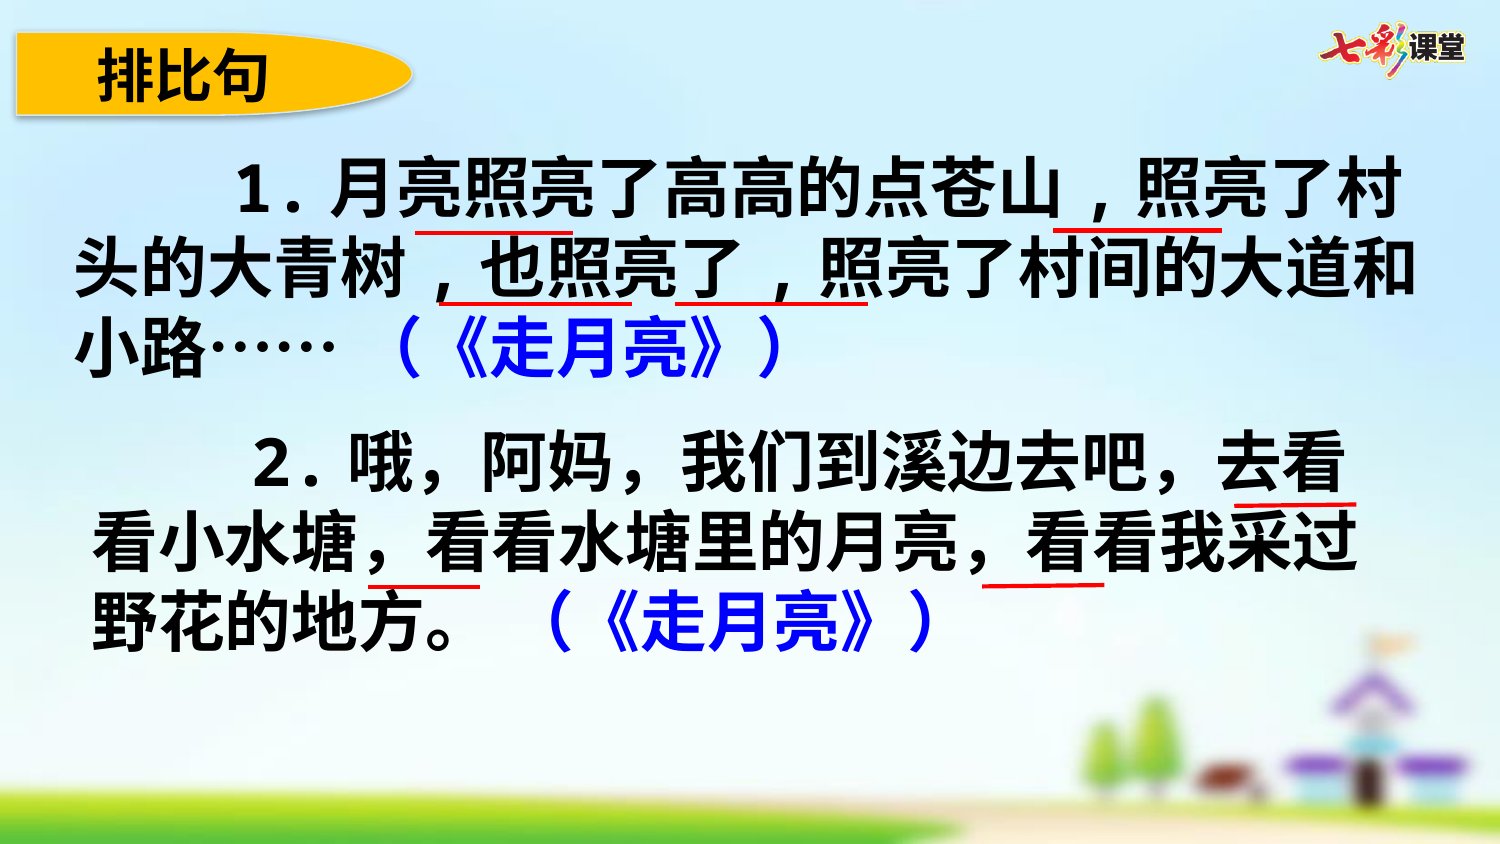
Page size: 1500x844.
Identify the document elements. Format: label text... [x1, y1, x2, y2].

picture [0, 0, 1500, 844]
text_box 2.哦，阿妈，我们到溪边去吧，去看看小水塘，看看水塘里的月亮，看看我采过野花的地方。 （《走月亮》） [76, 412, 1400, 667]
text_box 1.月亮照亮了高高的点苍山,照亮了村头的大青树,也照亮了,照亮了村间的大道和小路…… （《走月亮》） [59, 138, 1459, 393]
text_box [0, 31, 413, 116]
